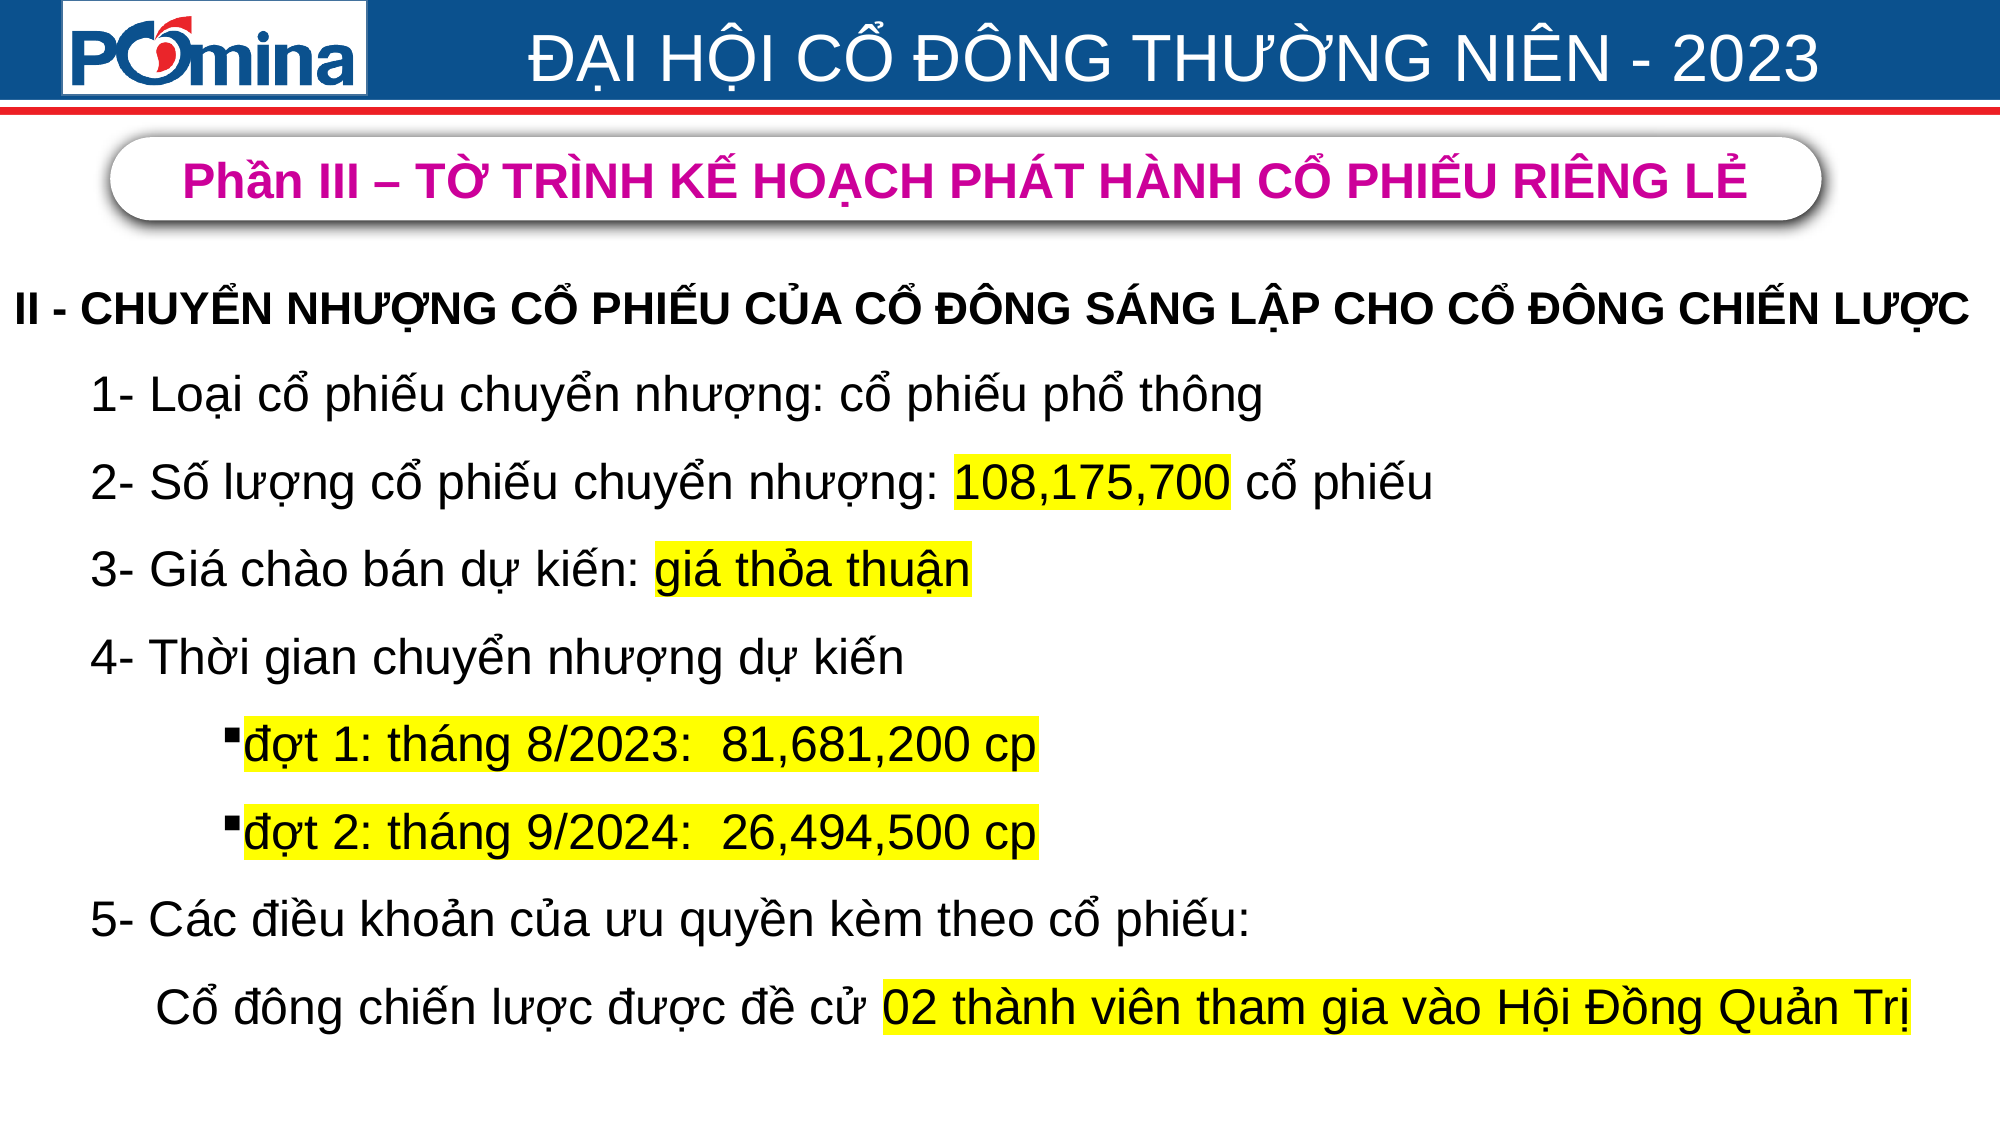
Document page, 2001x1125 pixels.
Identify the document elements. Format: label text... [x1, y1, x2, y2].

text_box II - CHUYỂN NHƯỢNG CỔ PHIẾU CỦA CỔ ĐÔNG SÁNG LẬP CHO CỔ ĐÔNG CHIẾN LƯỢC 1- Loại cổ phiếu chuyển nhượng: cổ phiếu phổ thông 2- Số lượng cổ phiếu chuyển nhượng: 108,175,700 cổ phiếu 3- Giá chào bán dự kiến: giá thỏa thuận 4- Thời gian chuyển nhượng dự kiến đợt 1: tháng 8/2023: 81,681,200 cp đợt 2: tháng 9/2024: 26,494,500 cp 5- Các điều khoản của ưu quyền kèm theo cổ phiếu: Cổ đông chiến lược được đề cử 02 thành viên tham gia vào Hội Đồng Quản Trị [0, 264, 2000, 1042]
picture [0, 0, 2000, 126]
text_box Phần III – TỜ TRÌNH KẾ HOẠCH PHÁT HÀNH CỔ PHIẾU RIÊNG LẺ [110, 137, 1822, 221]
